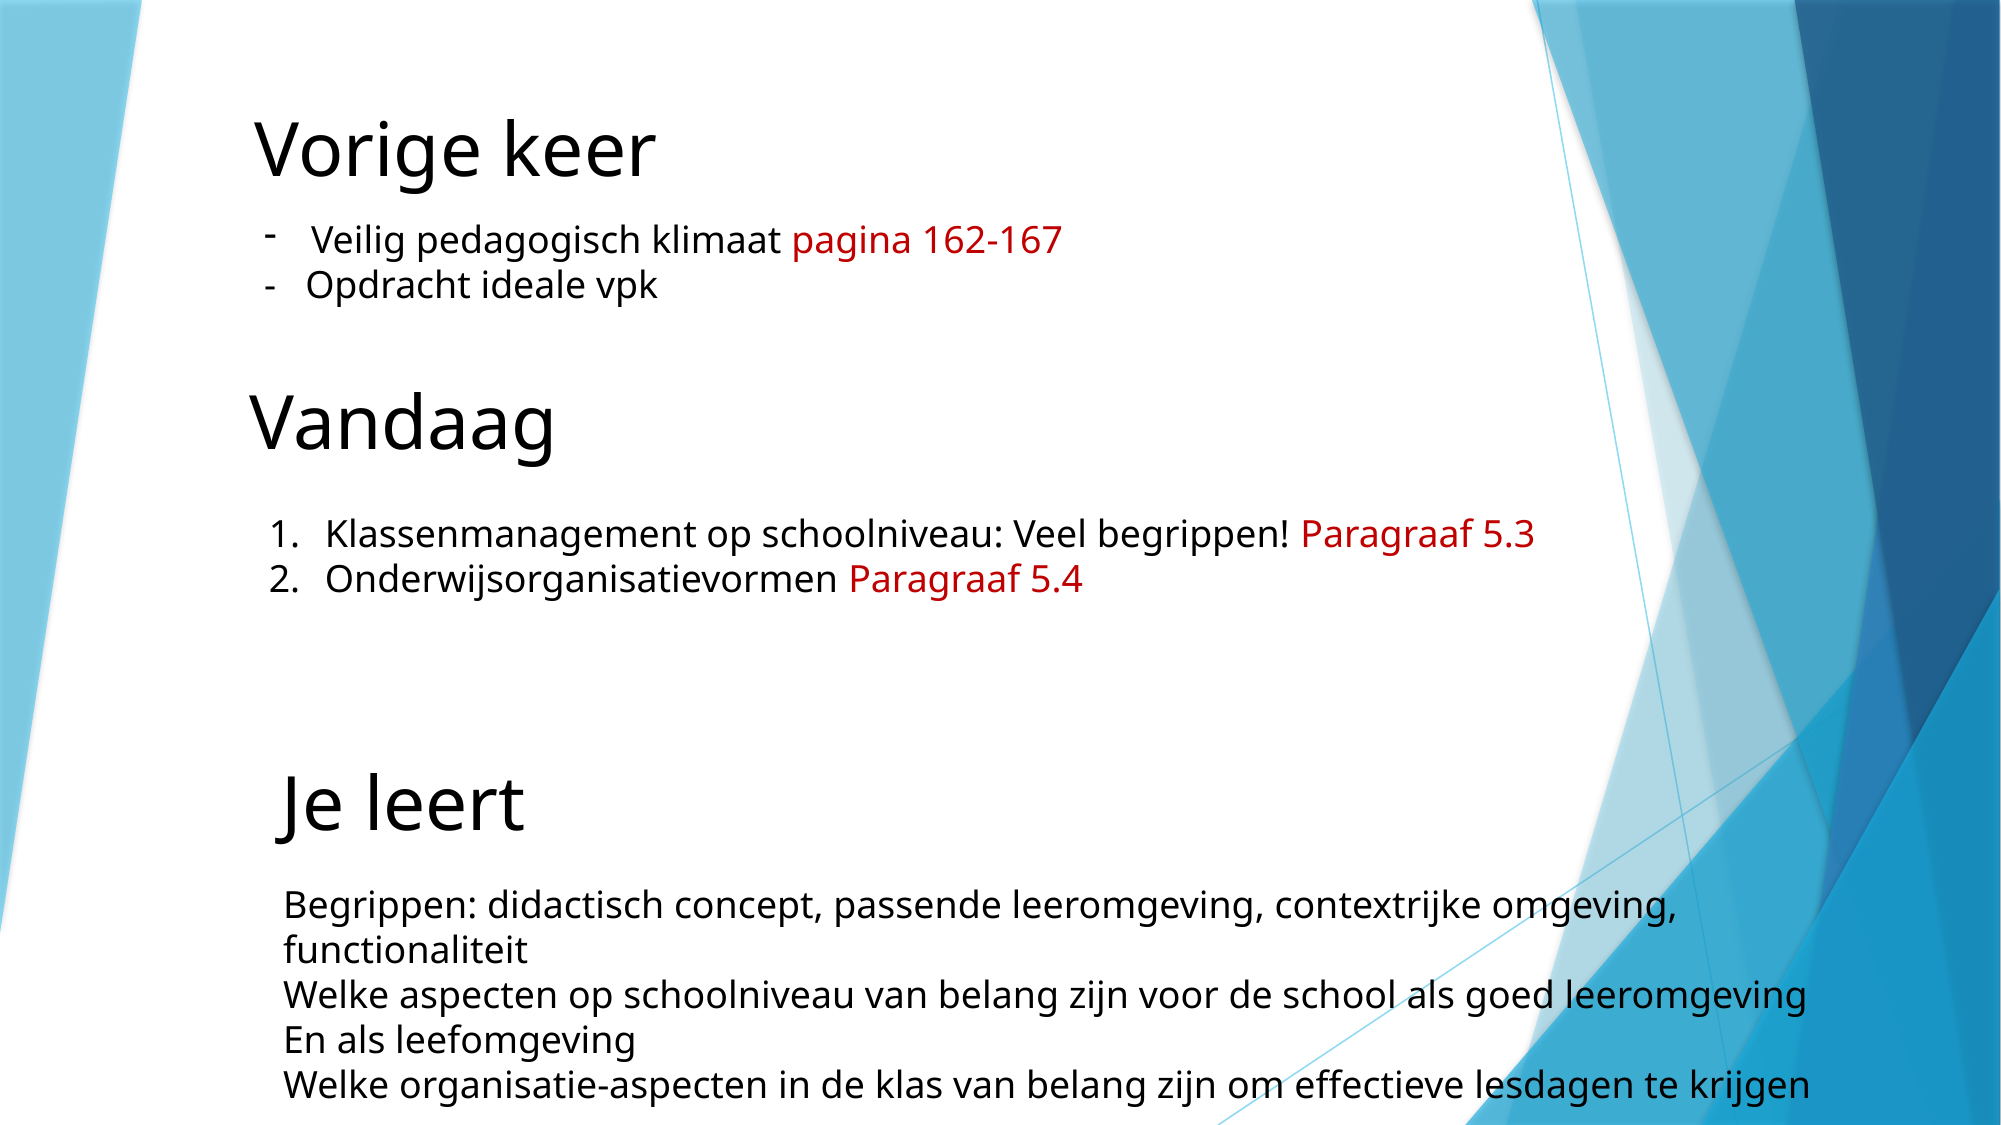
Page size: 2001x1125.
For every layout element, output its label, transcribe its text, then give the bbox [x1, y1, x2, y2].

text_box Begrippen: didactisch concept, passende leeromgeving, contextrijke omgeving, functionaliteit Welke aspecten op schoolniveau van belang zijn voor de school als goed leeromgeving En als leefomgeving Welke organisatie-aspecten in de klas van belang zijn om effectieve lesdagen te krijgen [268, 873, 1828, 1114]
text_box Vandaag [234, 366, 573, 472]
text_box Veilig pedagogisch klimaat pagina 162-167 - Opdracht ideale vpk [249, 208, 1088, 314]
text_box Je leert [266, 747, 541, 853]
text_box Klassenmanagement op schoolniveau: Veel begrippen! Paragraaf 5.3 Onderwijsorganisatievormen Paragraaf 5.4 [253, 503, 1551, 608]
text_box Vorige keer [239, 94, 673, 199]
